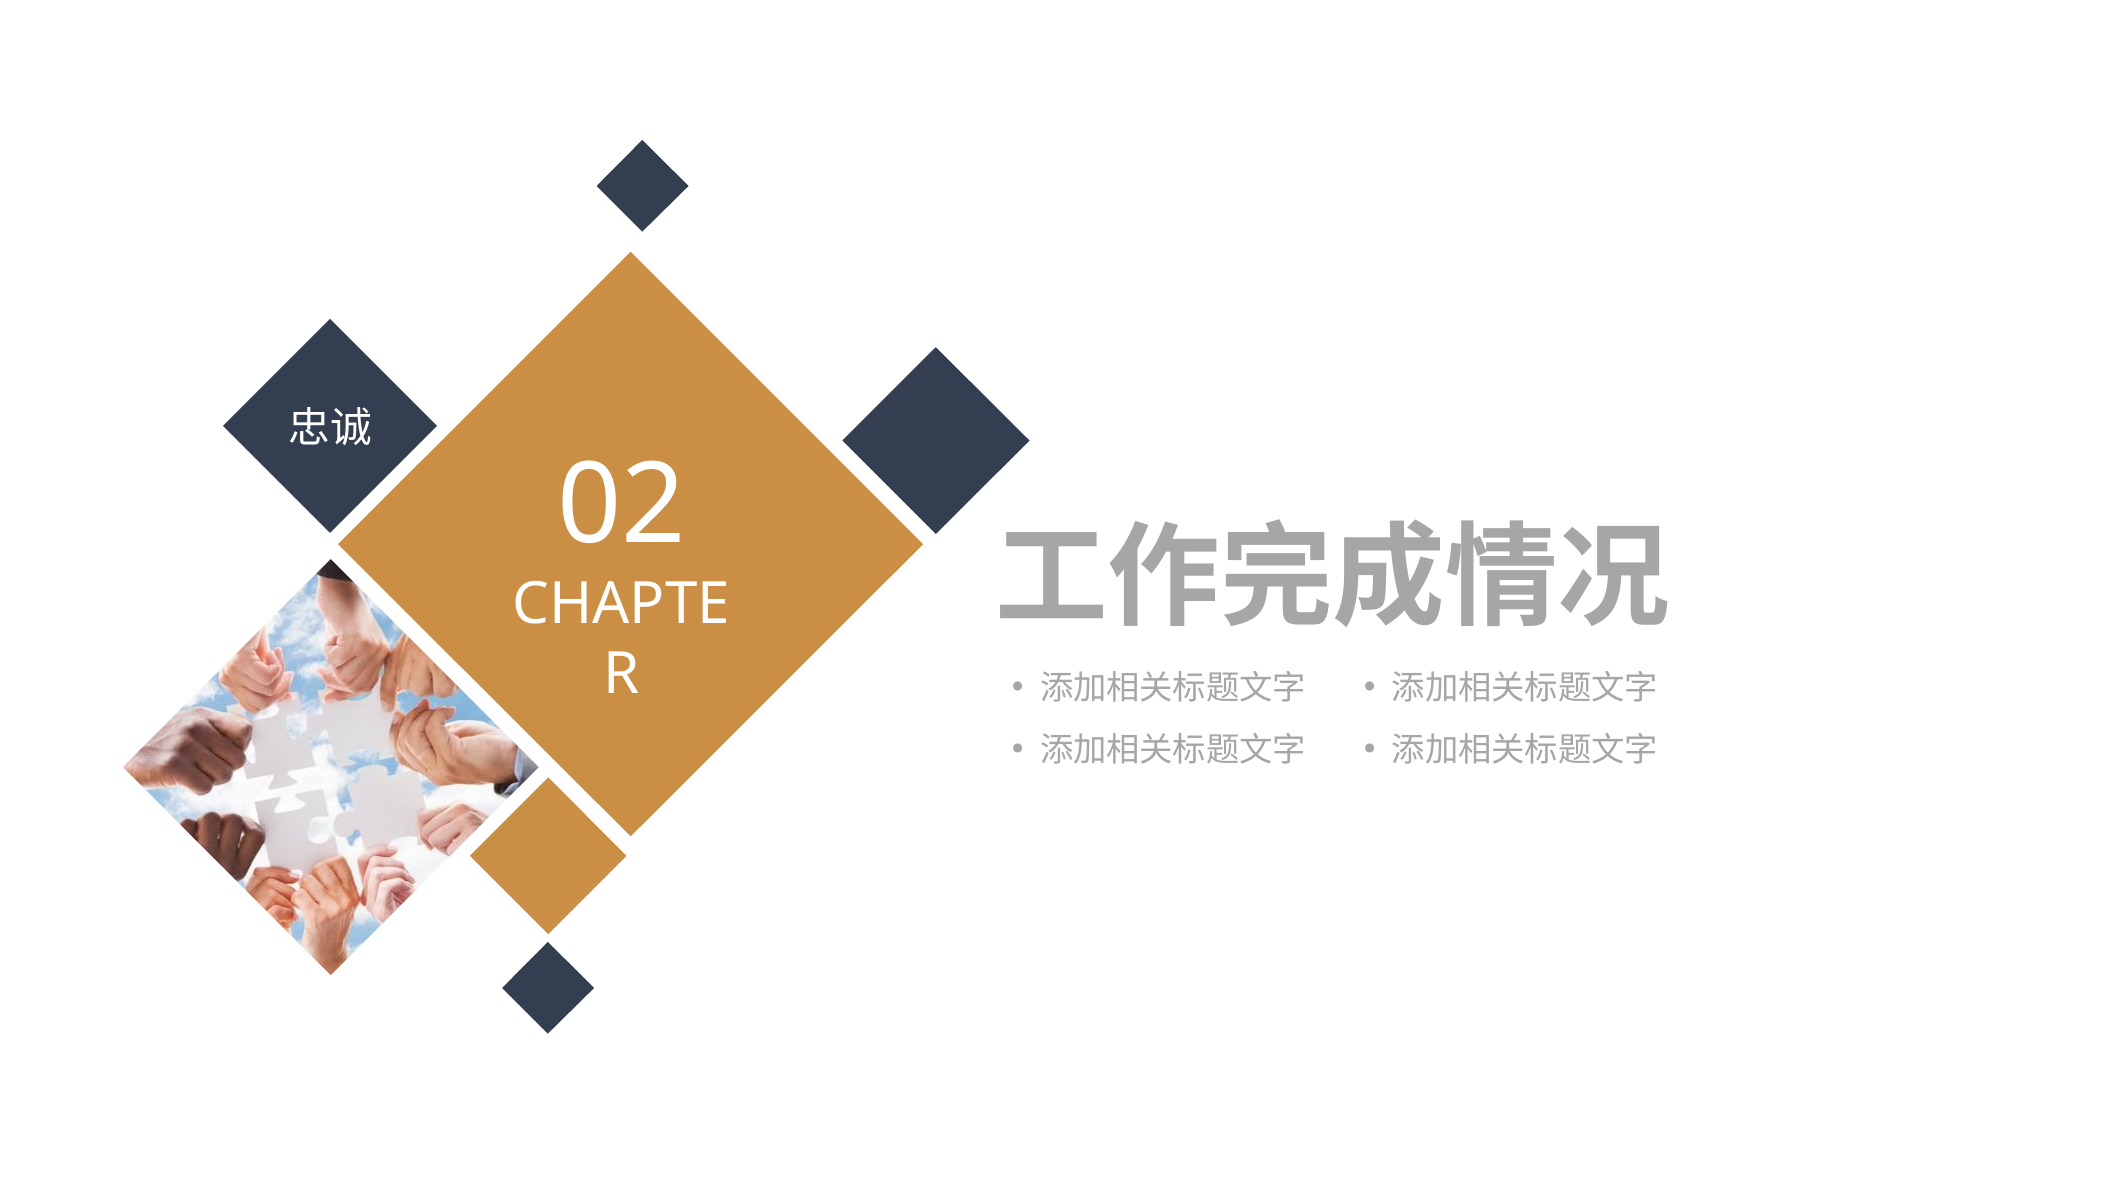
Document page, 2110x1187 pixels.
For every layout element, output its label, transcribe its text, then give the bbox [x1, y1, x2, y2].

text_box 添加相关标题文字 [997, 659, 1322, 714]
text_box 忠诚 [222, 318, 438, 533]
text_box [502, 941, 595, 1034]
text_box 添加相关标题文字 [1348, 659, 1673, 714]
text_box [337, 251, 924, 837]
text_box [469, 777, 627, 935]
text_box 02 CHAPTER [495, 429, 748, 705]
text_box [842, 347, 1030, 534]
text_box [122, 559, 539, 976]
text_box 工作完成情况 [995, 503, 1729, 639]
text_box 添加相关标题文字 [1348, 720, 1673, 776]
text_box [596, 139, 689, 232]
text_box 添加相关标题文字 [997, 720, 1322, 776]
